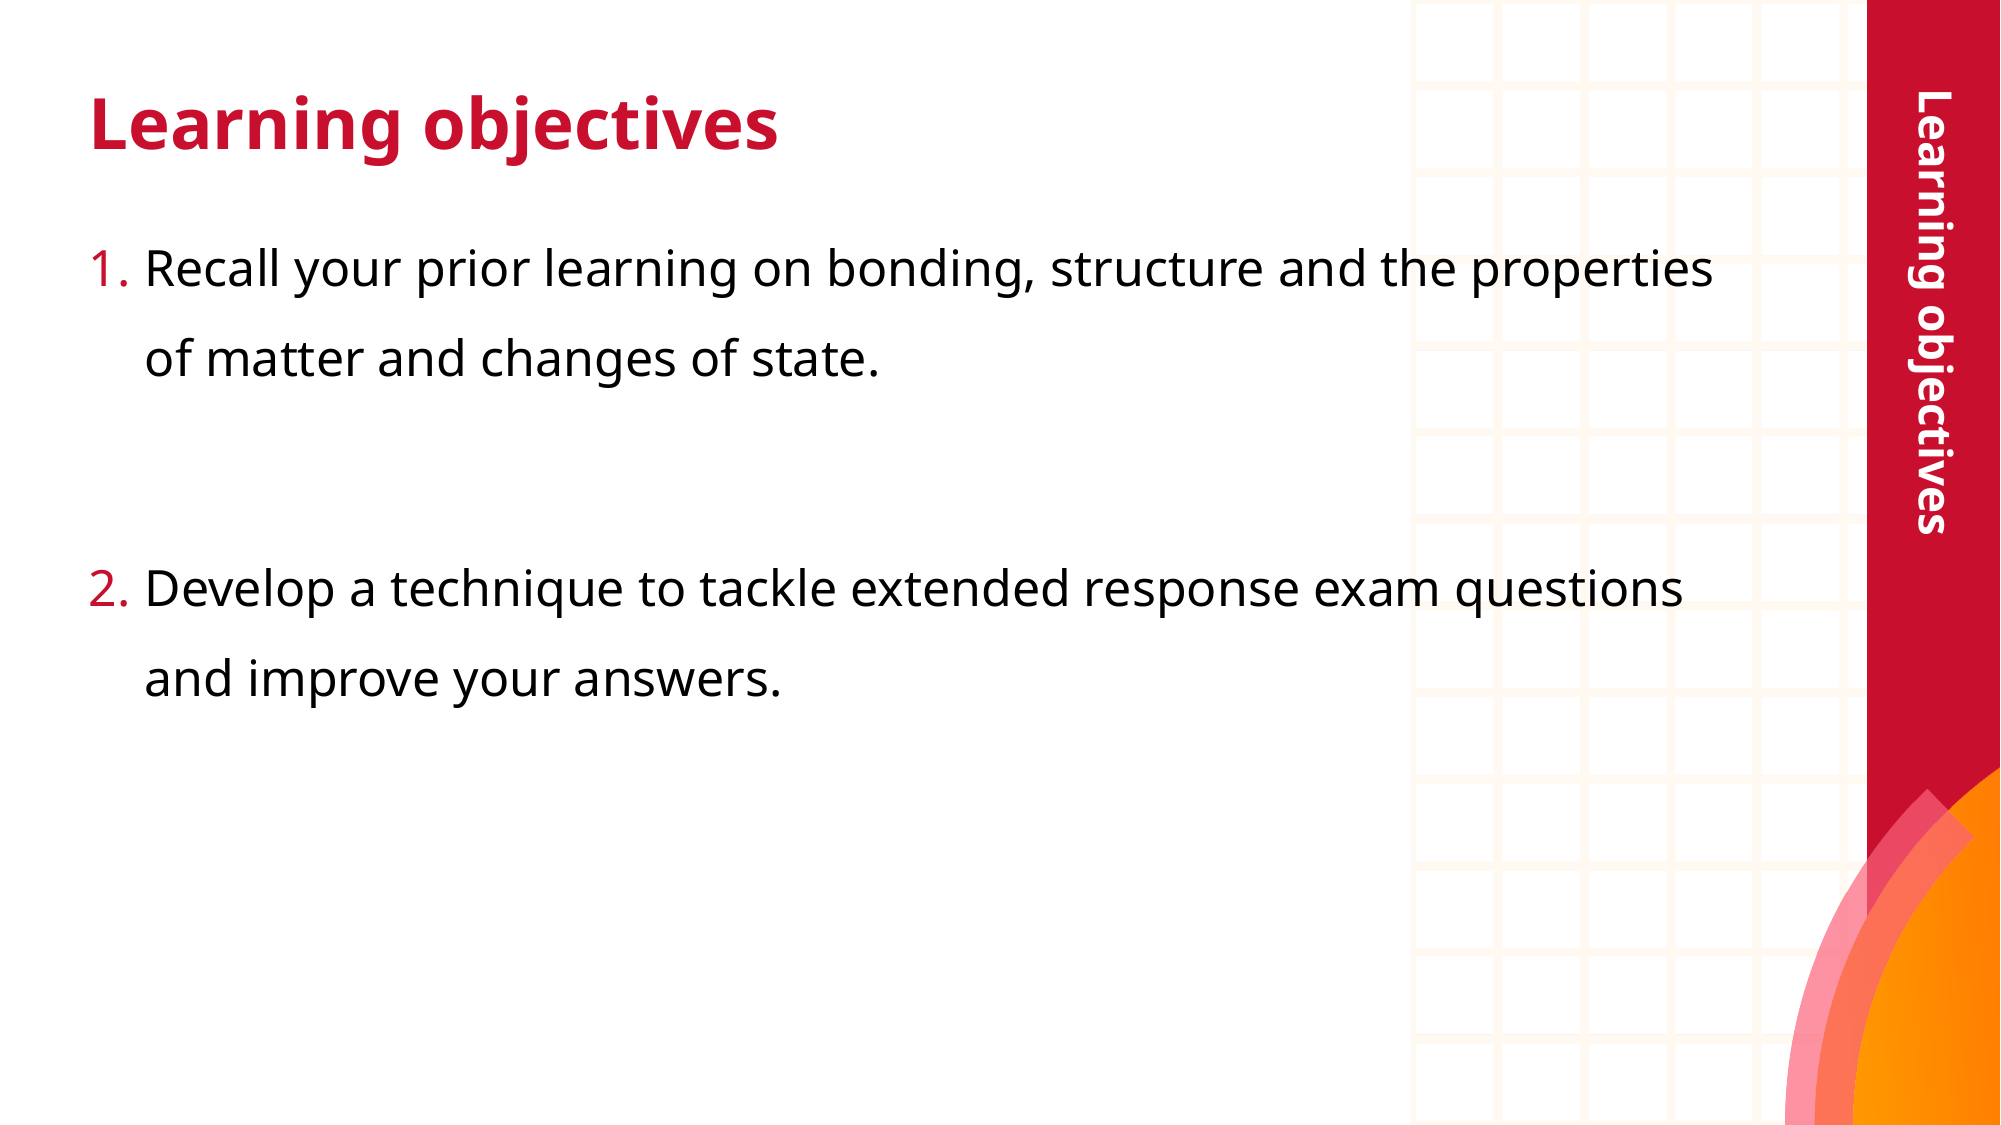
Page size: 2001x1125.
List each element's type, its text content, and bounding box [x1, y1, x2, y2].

picture [1411, 0, 2000, 1125]
title Learning objectives [88, 88, 1743, 161]
list Recall your prior learning on bonding, structure and the properties of matter and changes of state. Develop a technique to tackle extended response exam questions and improve your answers. [88, 206, 1743, 1034]
text_box Learning objectives [1867, 88, 2000, 765]
